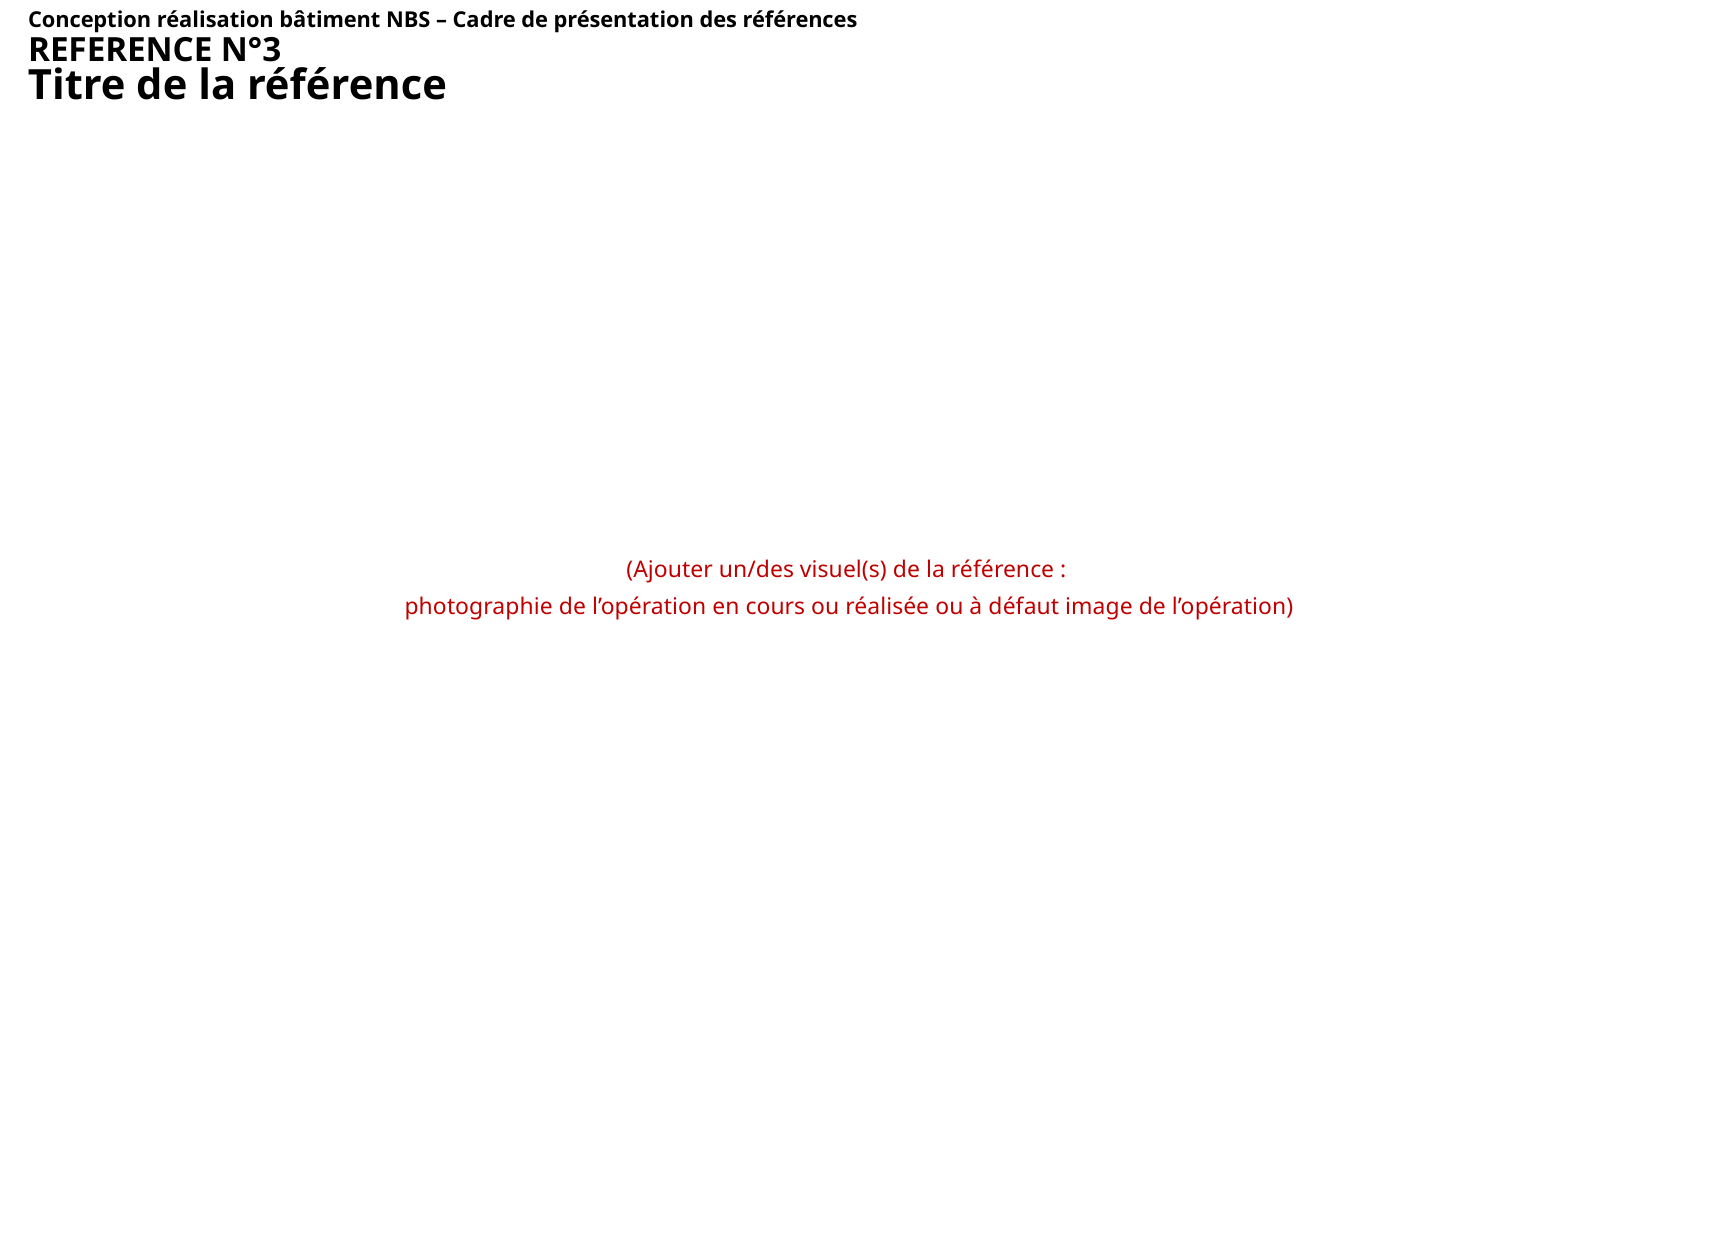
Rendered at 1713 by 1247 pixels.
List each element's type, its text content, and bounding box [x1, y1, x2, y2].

text_box Titre de la référence [13, 55, 1121, 112]
text_box (Ajouter un/des visuel(s) de la référence : photographie de l’opération en cours ou réalisée ou à défaut image de l’opération) [0, 112, 1700, 1231]
text_box Conception réalisation bâtiment NBS – Cadre de présentation des références REFERENCE N°3 [13, 15, 1020, 55]
